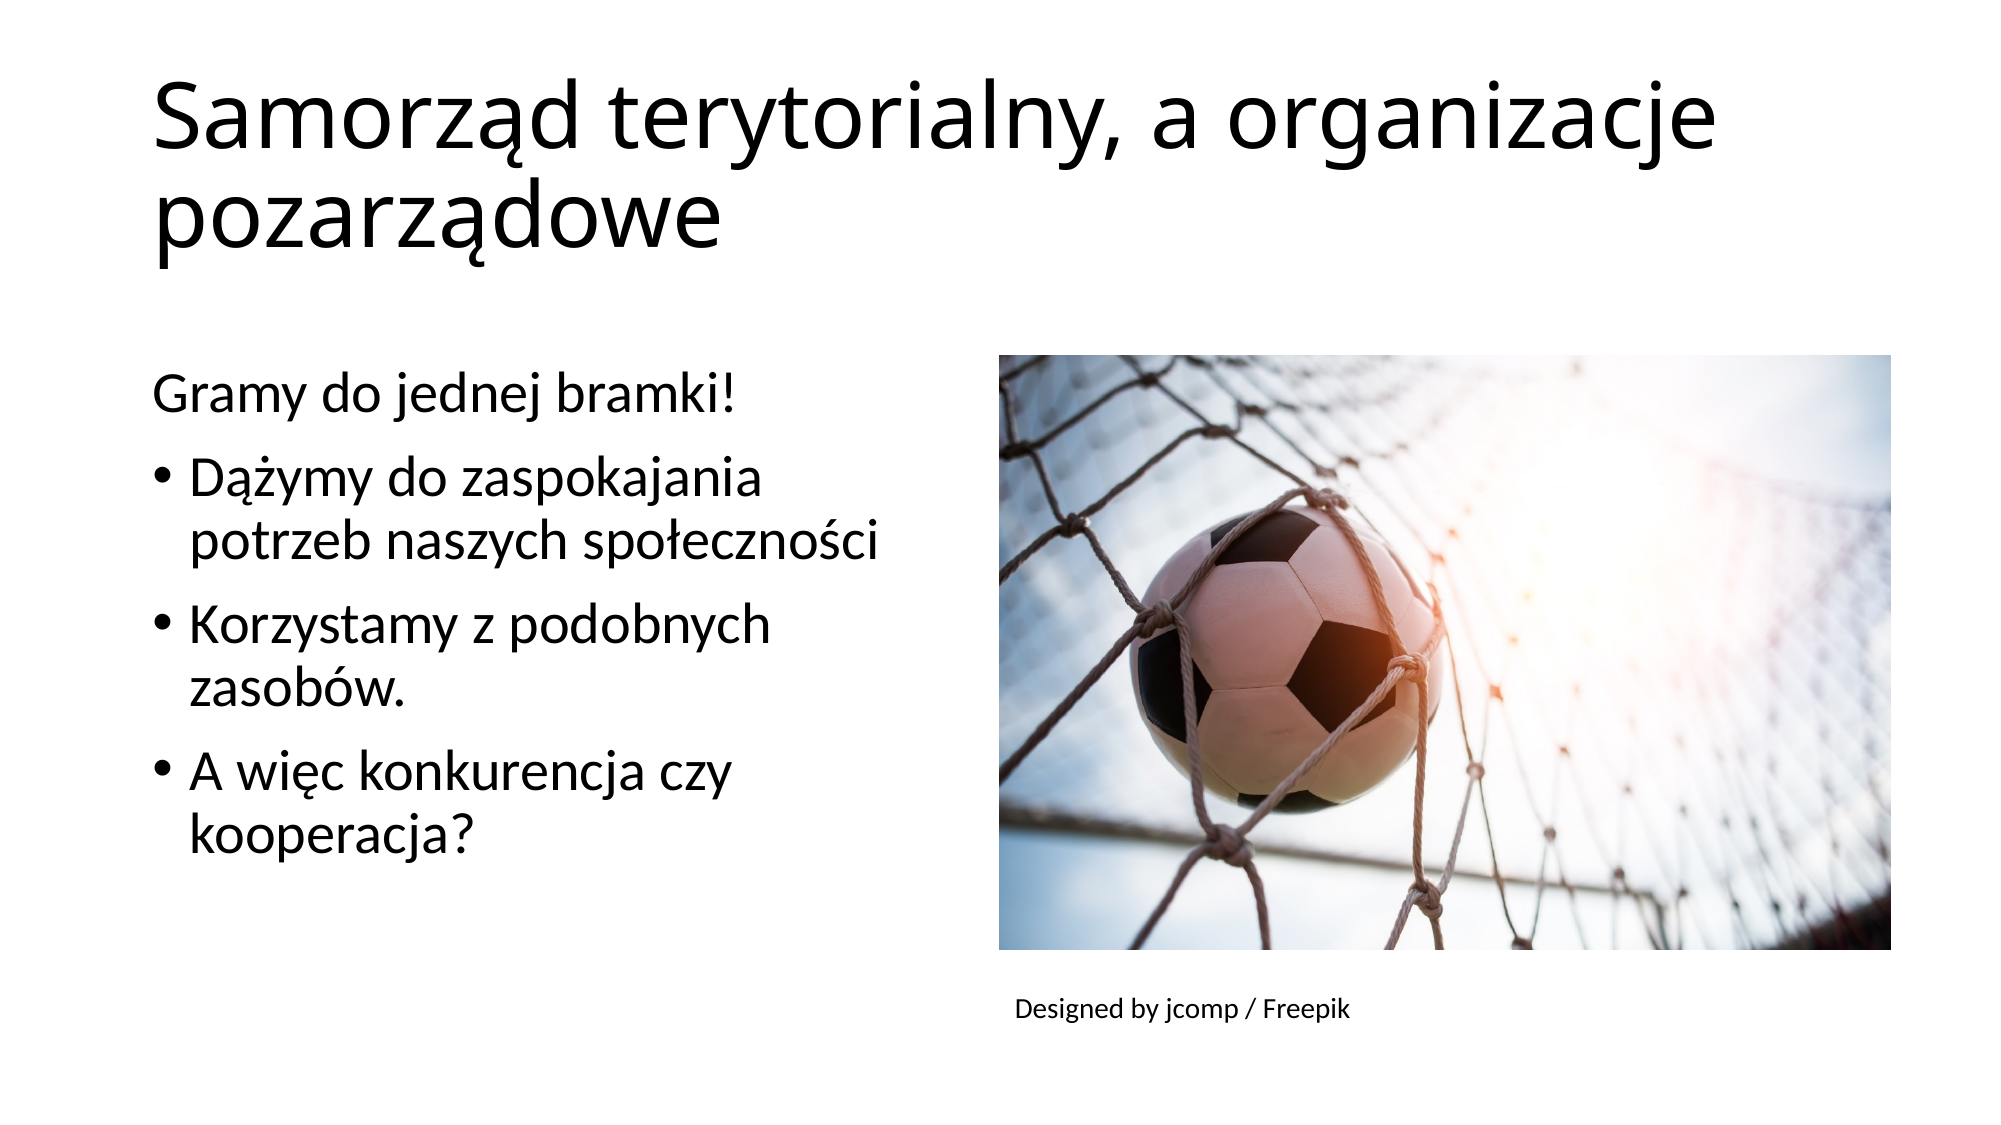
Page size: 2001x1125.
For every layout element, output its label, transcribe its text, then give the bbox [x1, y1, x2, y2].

text_box Designed by jcomp / Freepik [999, 981, 1891, 1032]
title Samorząd terytorialny, a organizacje pozarządowe [137, 59, 1863, 278]
picture [999, 355, 1891, 950]
list Gramy do jednej bramki! Dążymy do zaspokajania potrzeb naszych społeczności Korzystamy z podobnych zasobów. A więc konkurencja czy kooperacja? [137, 355, 936, 1069]
